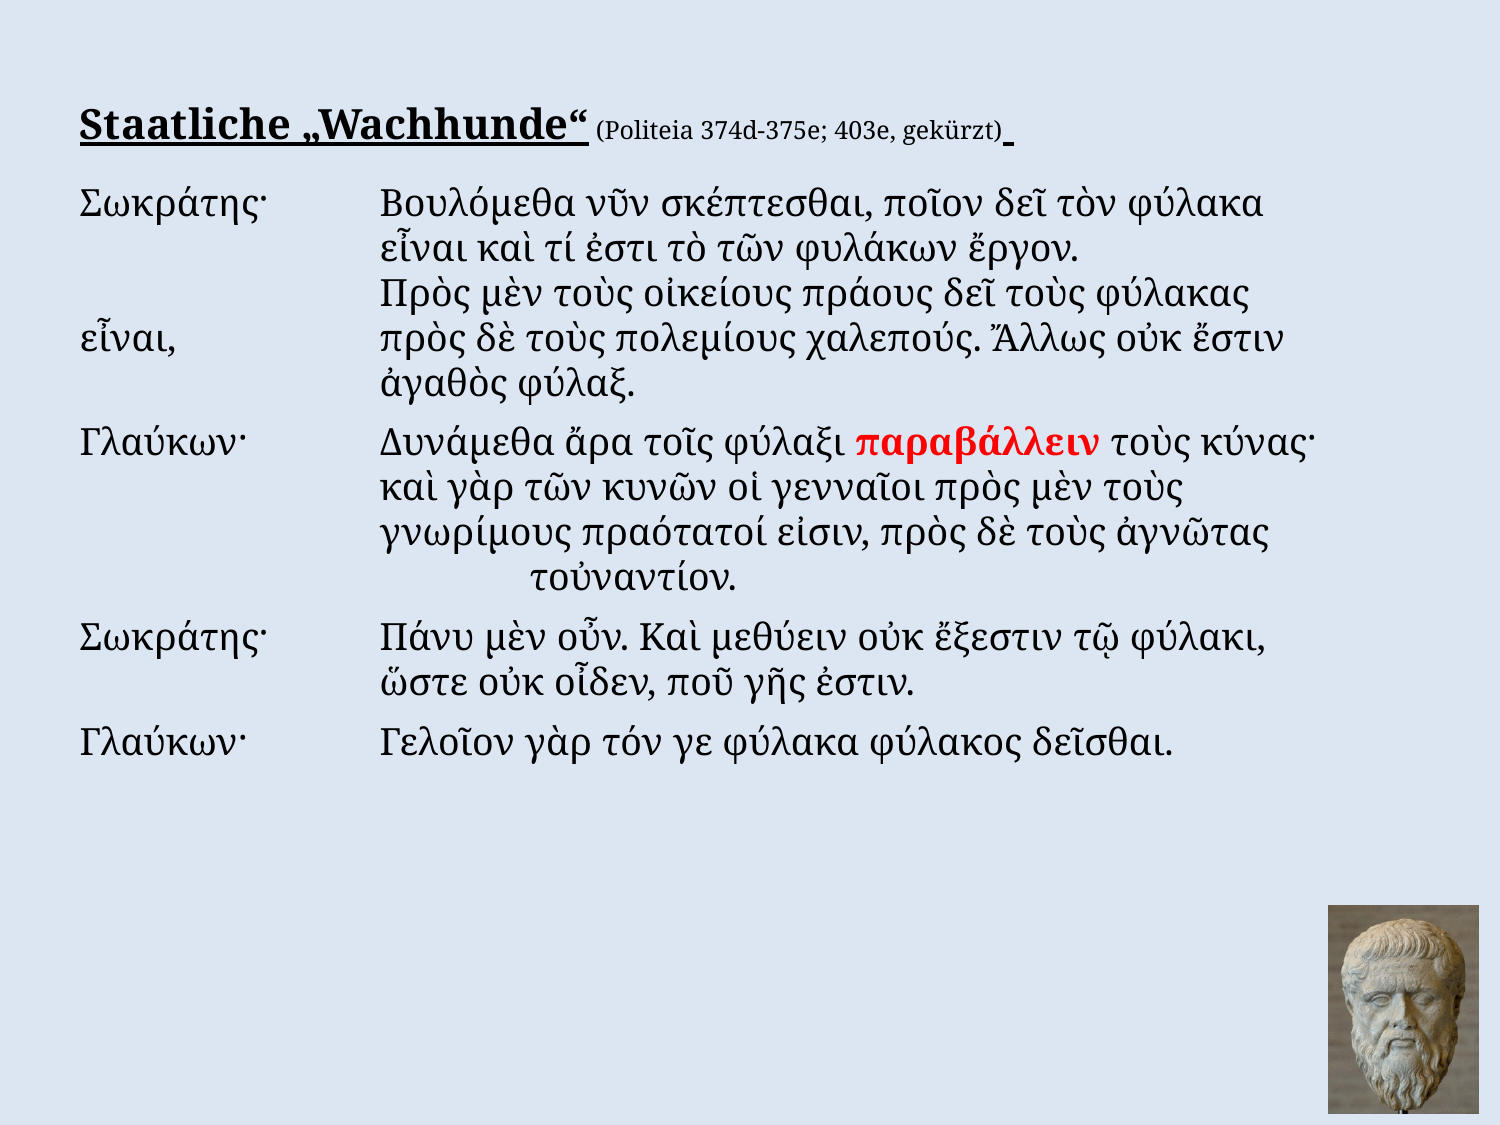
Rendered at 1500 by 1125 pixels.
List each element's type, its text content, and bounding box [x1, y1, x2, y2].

picture [1328, 904, 1479, 1114]
text_box Staatliche „Wachhunde“ (Politeia 374d-375e; 403e, gekürzt) Σωκράτης· Βουλόμεθα νῦν σκέπτεσθαι, ποῖον δεῖ τὸν φύλακα εἶναι καὶ τί ἐστι τὸ τῶν φυλάκων ἔργον. Πρὸς μὲν τοὺς οἰκείους πράους δεῖ τοὺς φύλακας εἶναι, πρὸς δὲ τοὺς πολεμίους χαλεπούς. Ἄλλως οὐκ ἔστιν ἀγαθὸς φύλαξ. Γλαύκων· Δυνάμεθα ἄρα τοῖς φύλαξι παραβάλλειν τοὺς κύνας· καὶ γὰρ τῶν κυνῶν οἱ γενναῖοι πρὸς μὲν τοὺς γνωρίμους πραότατοί εἰσιν, πρὸς δὲ τοὺς ἀγνῶτας τοὐναντίον. Σωκράτης· Πάνυ μὲν οὖν. Καὶ μεθύειν οὐκ ἔξεστιν τῷ φύλακι, ὥστε οὐκ οἶδεν, ποῦ γῆς ἐστιν. Γλαύκων· Γελοῖον γὰρ τόν γε φύλακα φύλακος δεῖσθαι. [64, 90, 1369, 770]
